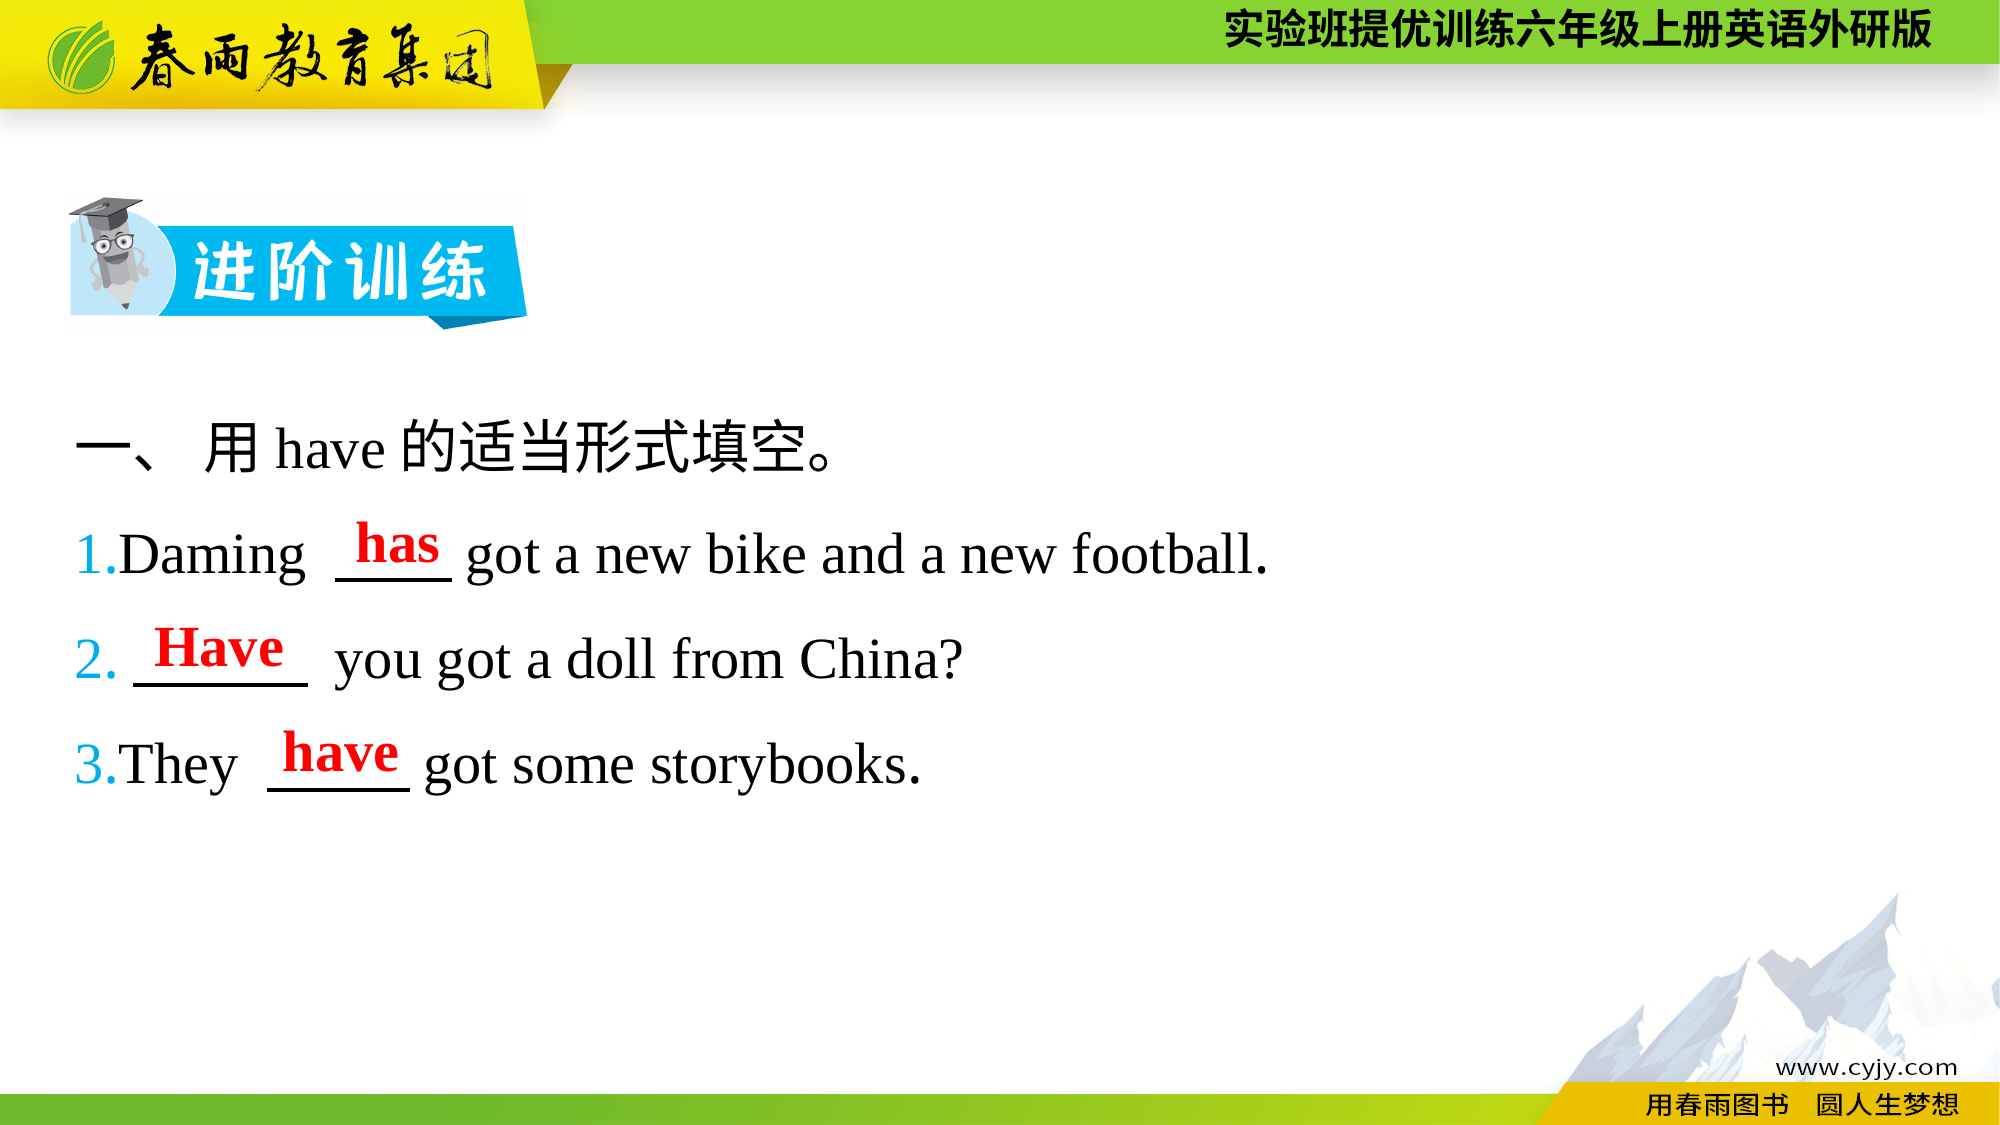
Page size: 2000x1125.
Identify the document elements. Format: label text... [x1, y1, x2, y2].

text_box have [268, 705, 415, 790]
text_box has [340, 496, 456, 582]
text_box Have [139, 600, 299, 686]
picture [0, 0, 2000, 1125]
list 一、 用have的适当形式填空。 1.Daming got a new bike and a new football. 2. you got a doll from China? 3.They got some storybooks. [59, 367, 1944, 807]
